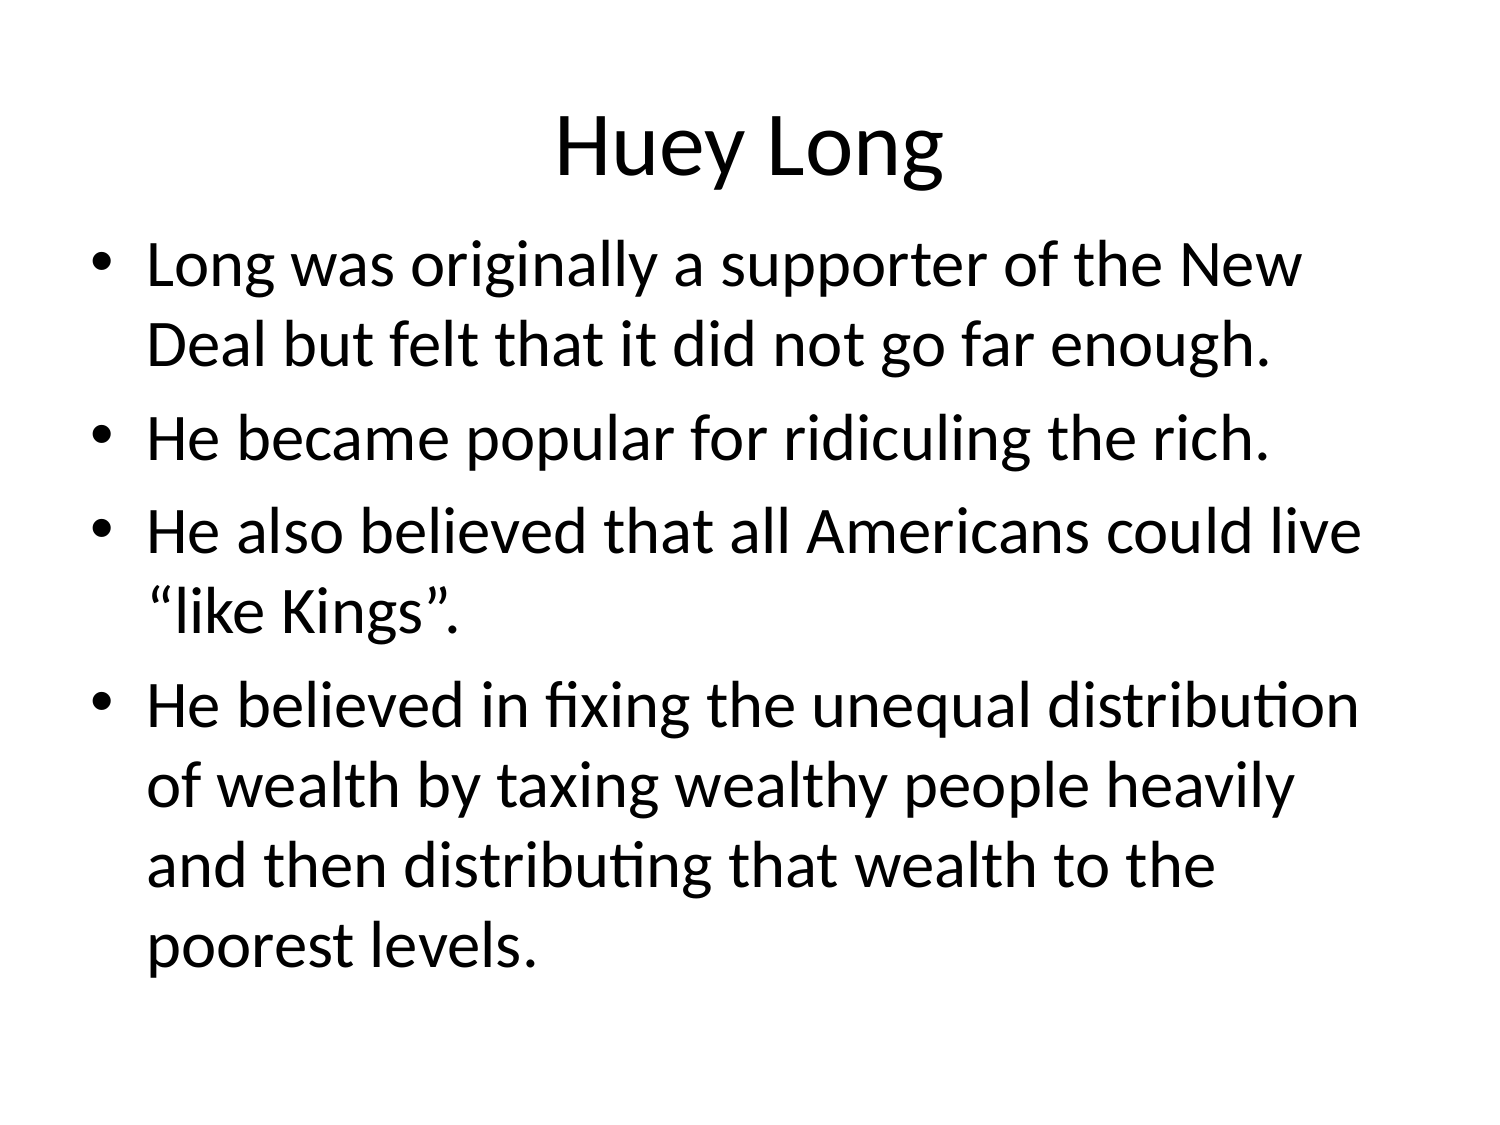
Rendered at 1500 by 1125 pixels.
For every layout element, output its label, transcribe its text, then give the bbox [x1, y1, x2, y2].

title Huey Long [75, 45, 1425, 212]
list Long was originally a supporter of the New Deal but felt that it did not go far enough. He became popular for ridiculing the rich. He also believed that all Americans could live “like Kings”. He believed in fixing the unequal distribution of wealth by taxing wealthy people heavily and then distributing that wealth to the poorest levels. [75, 212, 1425, 1005]
